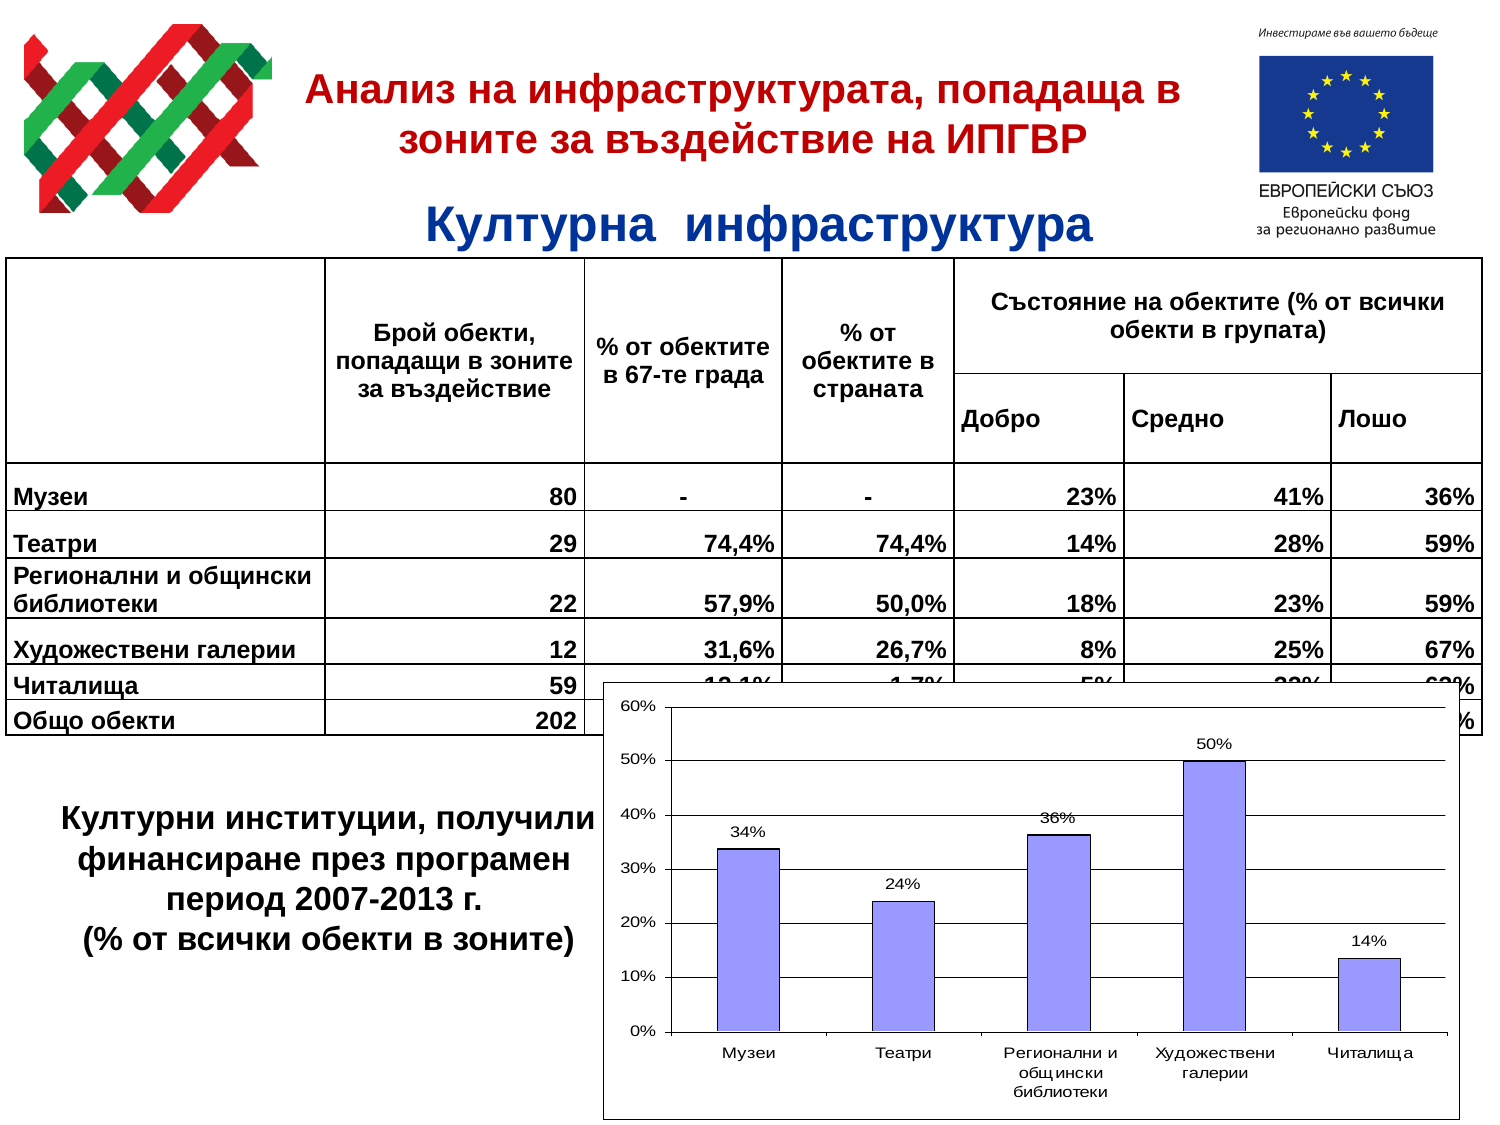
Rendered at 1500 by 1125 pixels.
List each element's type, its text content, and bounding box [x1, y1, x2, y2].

table_cell Театри [7, 511, 324, 557]
table_cell 59% [1332, 511, 1481, 557]
table_cell 14% [955, 511, 1123, 557]
table_header [7, 259, 324, 462]
picture [1257, 27, 1438, 238]
table_cell 80 [326, 464, 584, 510]
table_cell 41% [1125, 464, 1330, 510]
table_header Брой обекти, попадащи в зоните за въздействие [326, 259, 584, 462]
table_cell 12 [326, 619, 584, 663]
table_cell 32% [1125, 665, 1330, 674]
table_cell Лошо [1332, 374, 1481, 462]
text_box Културни институции, получили финансиране през програмен период 2007-2013 г. (% от всички обекти в зоните) [19, 784, 591, 965]
table_cell Регионални и общински библиотеки [7, 559, 324, 617]
table_cell 12,1% [585, 665, 781, 699]
table_cell 202 [326, 700, 584, 734]
table_cell Художествени галерии [7, 619, 324, 663]
table_cell Музеи [7, 464, 324, 510]
table_cell 23% [955, 464, 1123, 510]
table_cell 1,7% [783, 665, 953, 674]
table_cell 28% [1125, 511, 1330, 557]
text_box Културна инфраструктура [410, 184, 1109, 257]
table_cell 50,0% [783, 559, 953, 617]
table_cell Добро [955, 374, 1123, 462]
table_cell 31,6% [585, 619, 781, 663]
table_header % от обектите в страната [783, 259, 953, 462]
table_cell 23% [1125, 559, 1330, 617]
table_cell 36% [1332, 464, 1481, 510]
table_cell 57,9% [585, 559, 781, 617]
table_cell 74,4% [783, 511, 953, 557]
picture [596, 676, 1469, 1125]
table_cell 25% [1125, 619, 1330, 663]
title Анализ на инфраструктурата, попадаща в зоните за въздействие на ИПГВР [275, 28, 1219, 196]
table_cell 5% [955, 665, 1123, 674]
table_cell 22 [326, 559, 584, 617]
table_cell 74,4% [585, 511, 781, 557]
table_header % от обектите в 67-те града [585, 259, 781, 462]
table_cell 29 [326, 511, 584, 557]
table_cell 8% [955, 619, 1123, 663]
table_cell 63% [1332, 665, 1481, 699]
table_cell Читалища [7, 665, 324, 699]
table_cell Общо обекти [7, 700, 324, 734]
table_cell 51% [1473, 700, 1481, 734]
table_cell Средно [1125, 374, 1330, 462]
picture [24, 24, 272, 213]
table_cell [585, 700, 591, 734]
table_cell 59 [326, 665, 584, 699]
table_cell 59% [1332, 559, 1481, 617]
table_cell - [783, 464, 953, 510]
table_cell 26,7% [783, 619, 953, 663]
table_cell 67% [1332, 619, 1481, 663]
table_cell - [585, 464, 781, 510]
table_header Състояние на обектите (% от всички обекти в групата) [955, 259, 1481, 373]
table_cell 18% [955, 559, 1123, 617]
